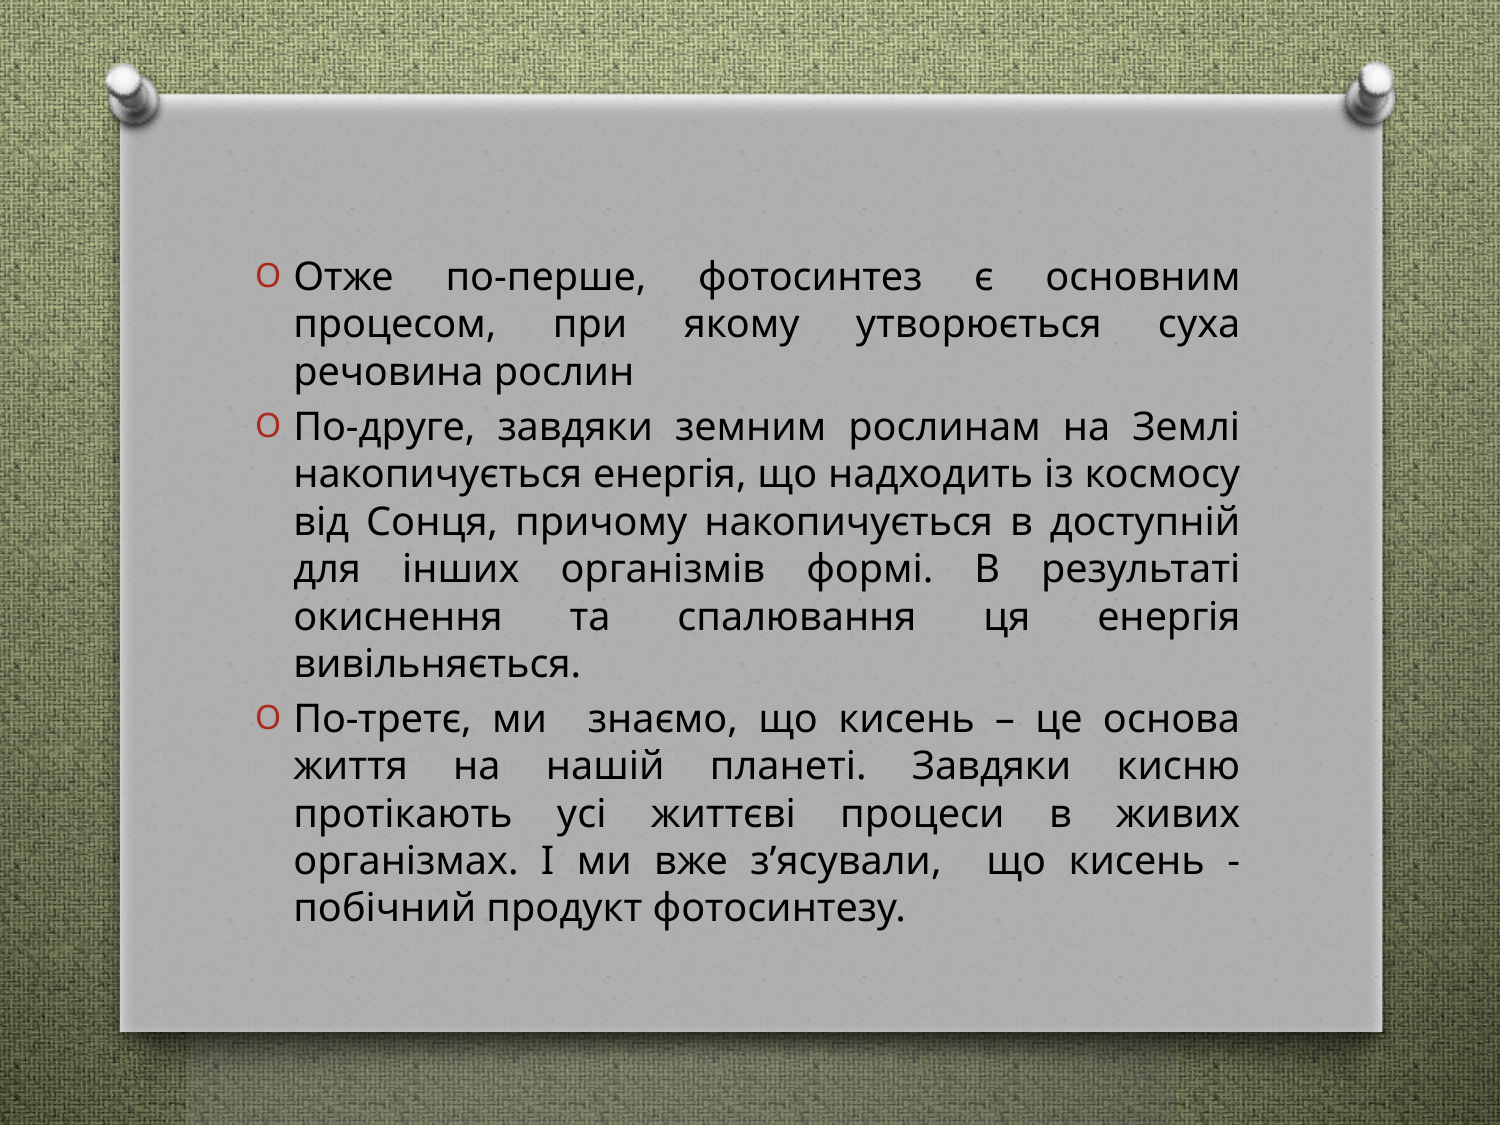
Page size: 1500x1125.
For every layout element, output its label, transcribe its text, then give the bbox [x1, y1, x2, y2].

list Отже по-перше, фотосинтез є основним процесом, при якому утворюється суха речовина рослин По-друге, завдяки земним рослинам на Землі накопичується енергія, що надходить із космосу від Сонця, причому накопичується в доступній для інших організмів формі. В результаті окиснення та спалювання ця енергія вивільняється. По-третє, ми знаємо, що кисень – це основа життя на нашій планеті. Завдяки кисню протікають усі життєві процеси в живих організмах. І ми вже з’ясували, що кисень - побічний продукт фотосинтезу. [240, 243, 1257, 939]
picture [74, 31, 198, 153]
picture [1318, 35, 1438, 156]
